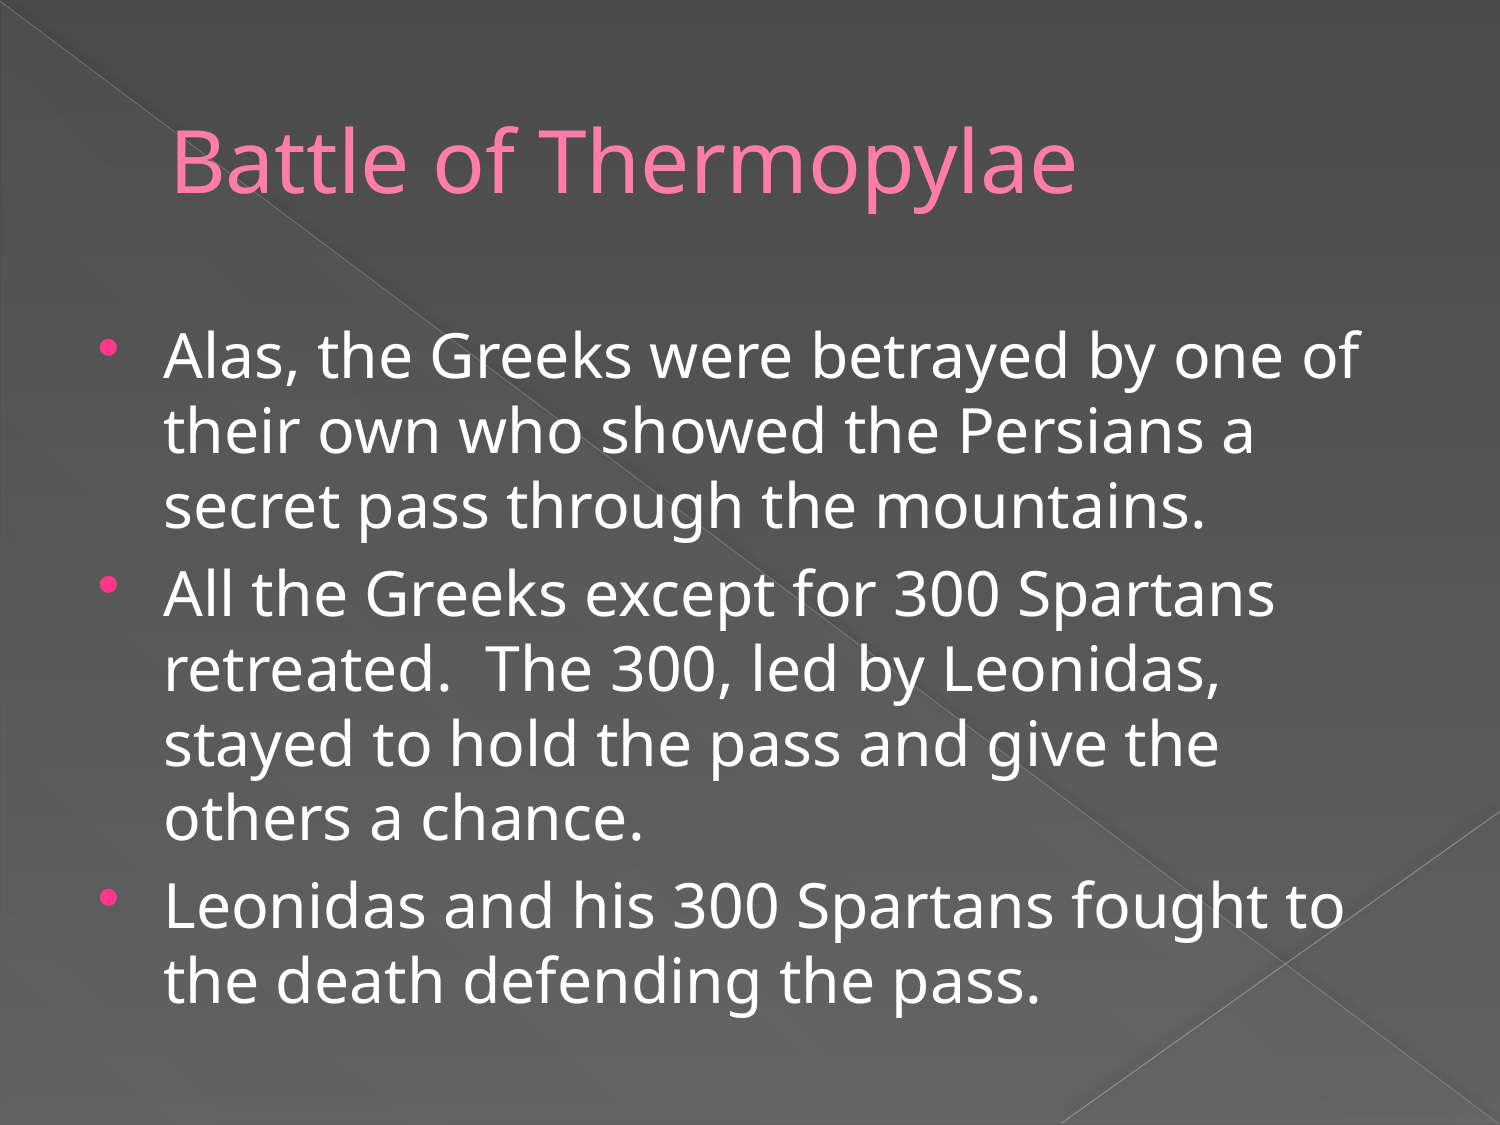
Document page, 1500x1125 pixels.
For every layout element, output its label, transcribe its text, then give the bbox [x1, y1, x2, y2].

list Alas, the Greeks were betrayed by one of their own who showed the Persians a secret pass through the mountains. All the Greeks except for 300 Spartans retreated. The 300, led by Leonidas, stayed to hold the pass and give the others a chance. Leonidas and his 300 Spartans fought to the death defending the pass. [75, 308, 1425, 1059]
title Battle of Thermopylae [75, 43, 1425, 274]
